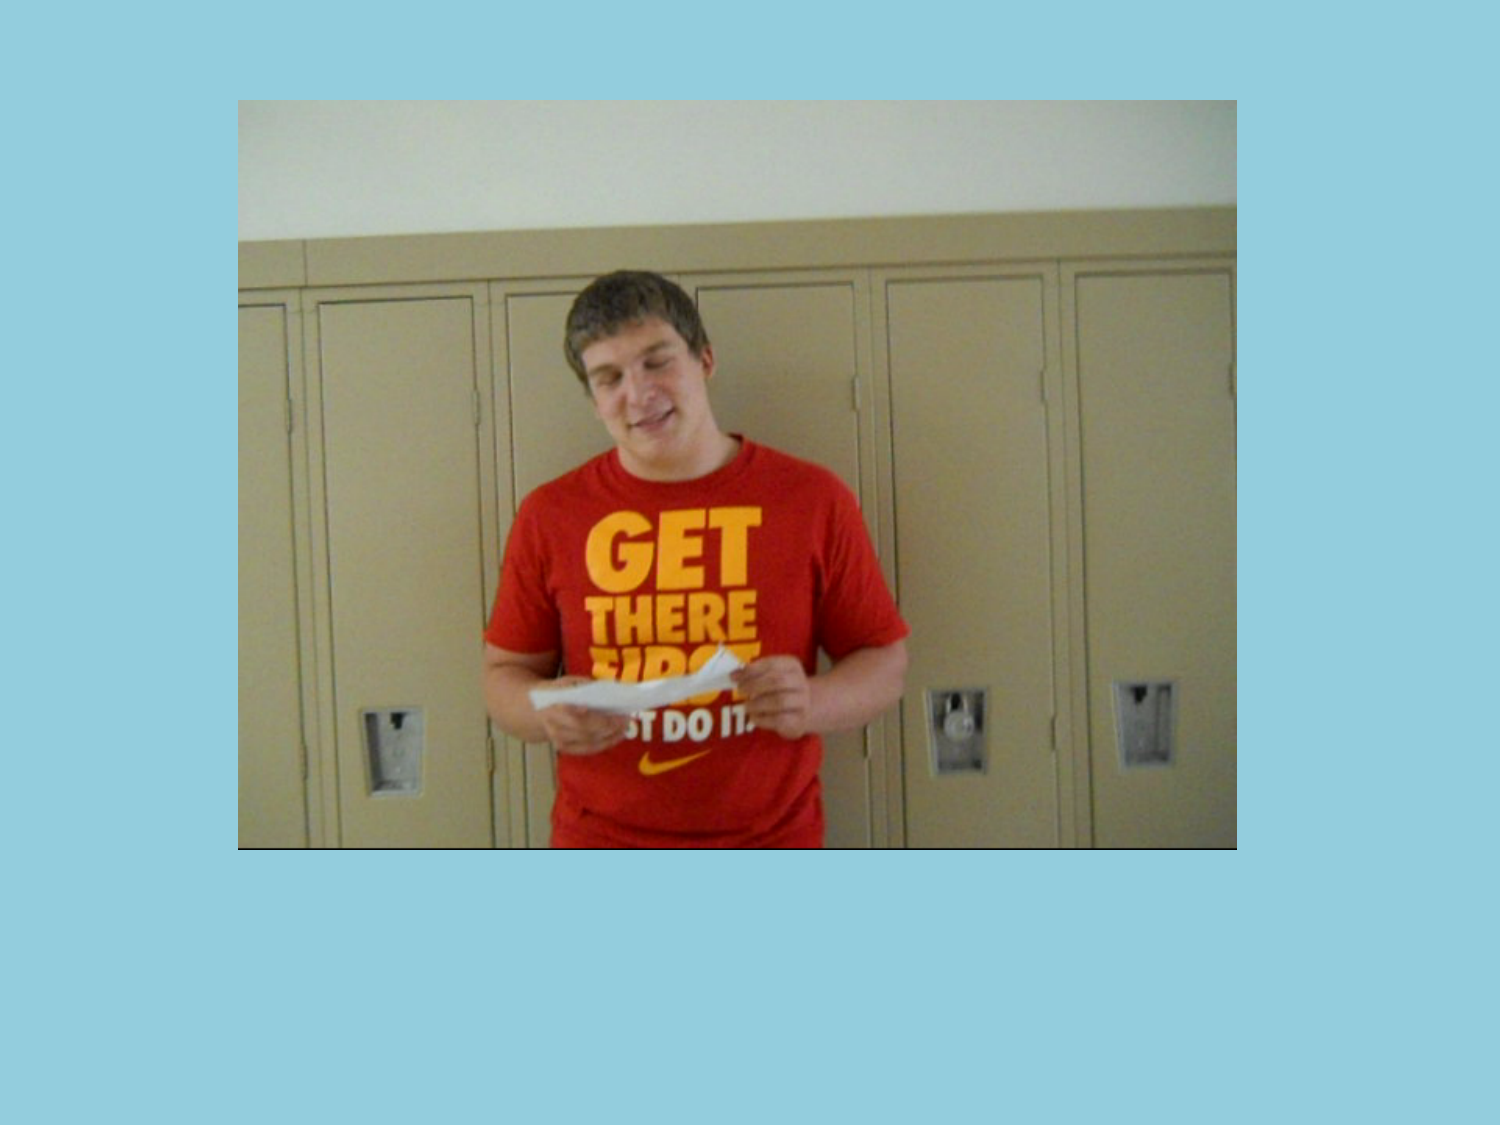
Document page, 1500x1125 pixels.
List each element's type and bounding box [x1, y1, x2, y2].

list [237, 99, 1238, 851]
